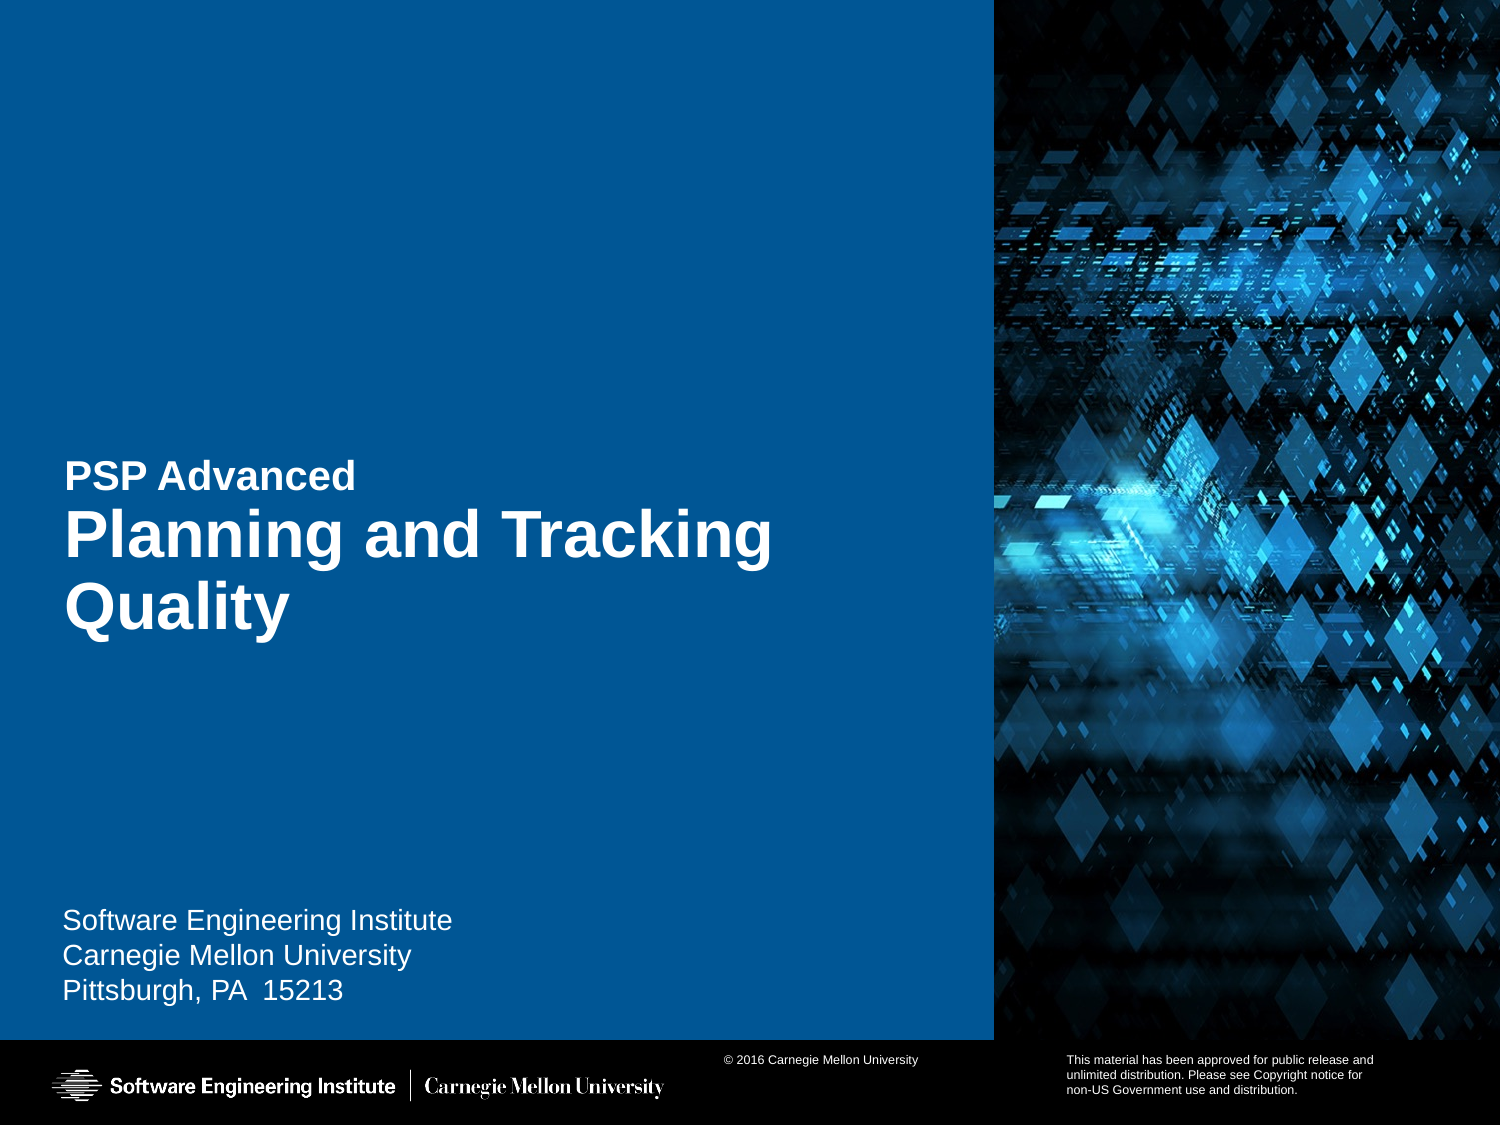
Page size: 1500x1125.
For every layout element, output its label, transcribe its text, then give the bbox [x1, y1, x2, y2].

picture [43, 1062, 673, 1106]
picture [994, 0, 1500, 1040]
title PSP Advanced Planning and Tracking Quality [64, 43, 850, 644]
